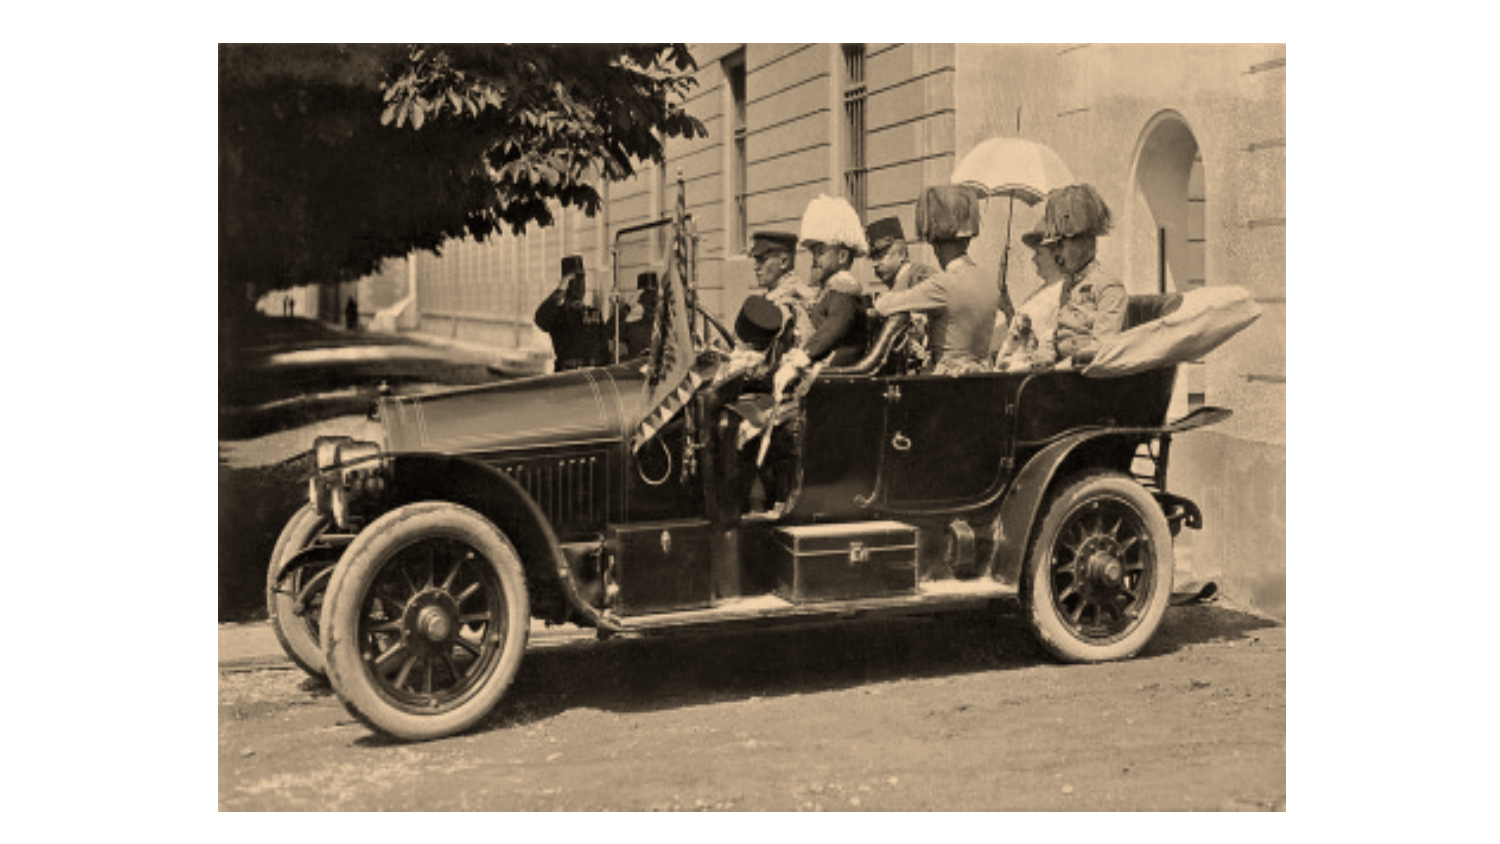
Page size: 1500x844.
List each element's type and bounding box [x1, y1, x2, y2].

picture [218, 43, 1286, 812]
